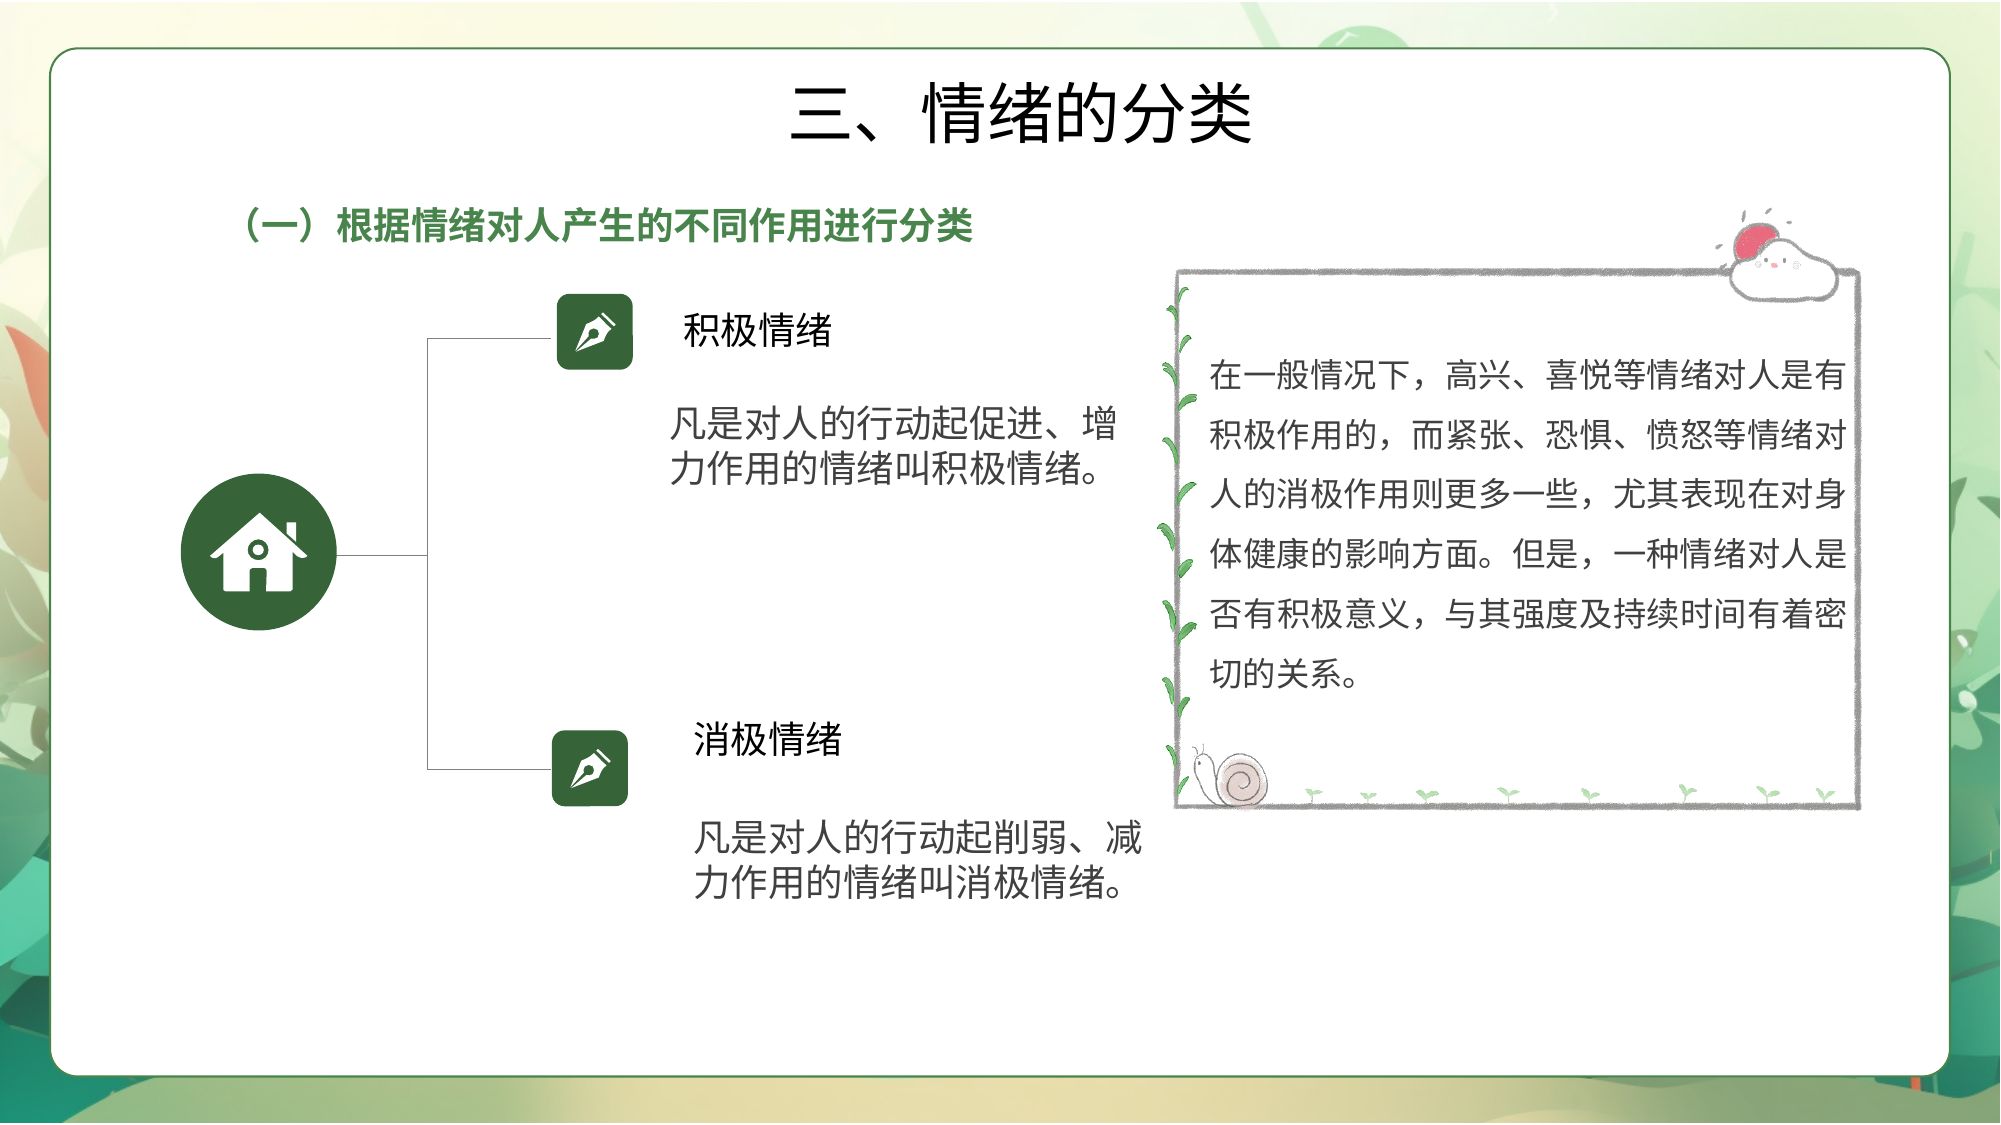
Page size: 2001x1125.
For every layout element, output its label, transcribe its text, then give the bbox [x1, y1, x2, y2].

text_box 凡是对人的行动起促进、增力作用的情绪叫积极情绪。 [654, 392, 1094, 498]
picture [0, 2, 2000, 1123]
text_box 消极情绪 [678, 709, 1094, 769]
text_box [556, 293, 633, 370]
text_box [304, 338, 551, 770]
text_box 三、情绪的分类 [459, 64, 1094, 160]
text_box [551, 730, 628, 807]
text_box 凡是对人的行动起削弱、减力作用的情绪叫消极情绪。 [678, 806, 1094, 911]
text_box （一）根据情绪对人产生的不同作用进行分类 [208, 172, 1094, 255]
text_box 积极情绪 [668, 299, 1094, 360]
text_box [180, 473, 337, 631]
